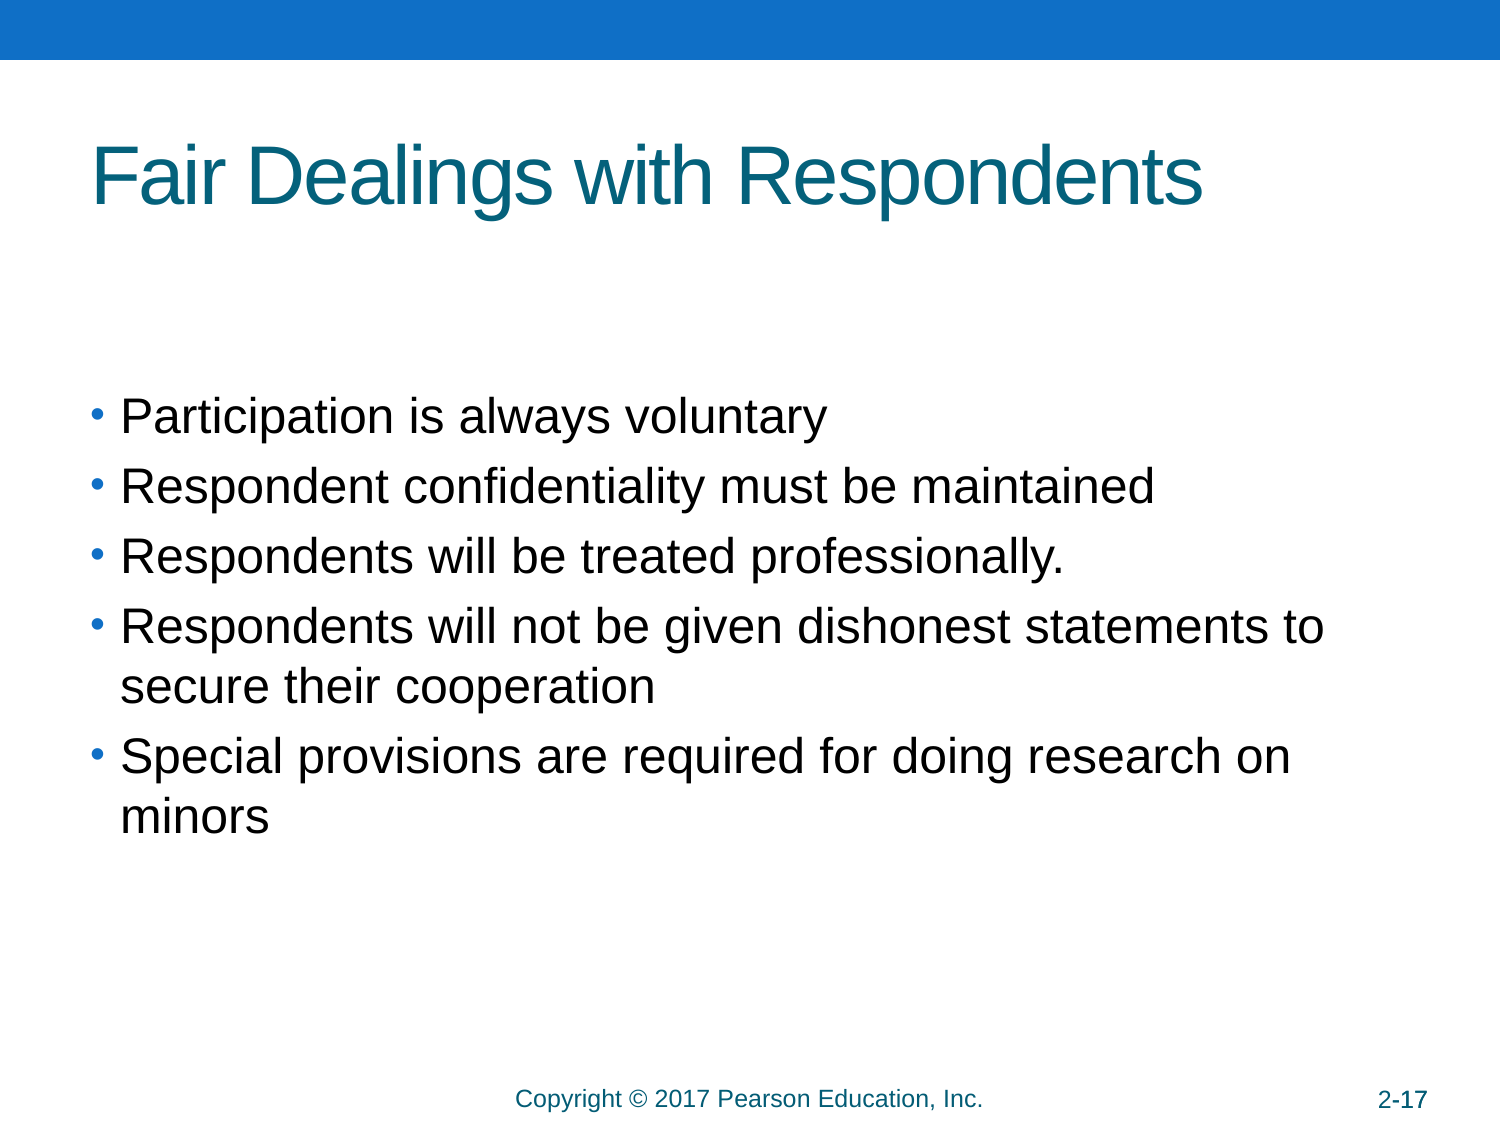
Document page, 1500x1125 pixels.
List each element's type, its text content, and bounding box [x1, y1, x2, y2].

list Participation is always voluntary Respondent confidentiality must be maintained Respondents will be treated professionally. Respondents will not be given dishonest statements to secure their cooperation Special provisions are required for doing research on minors [75, 376, 1425, 1125]
title Fair Dealings with Respondents [75, 90, 1425, 253]
